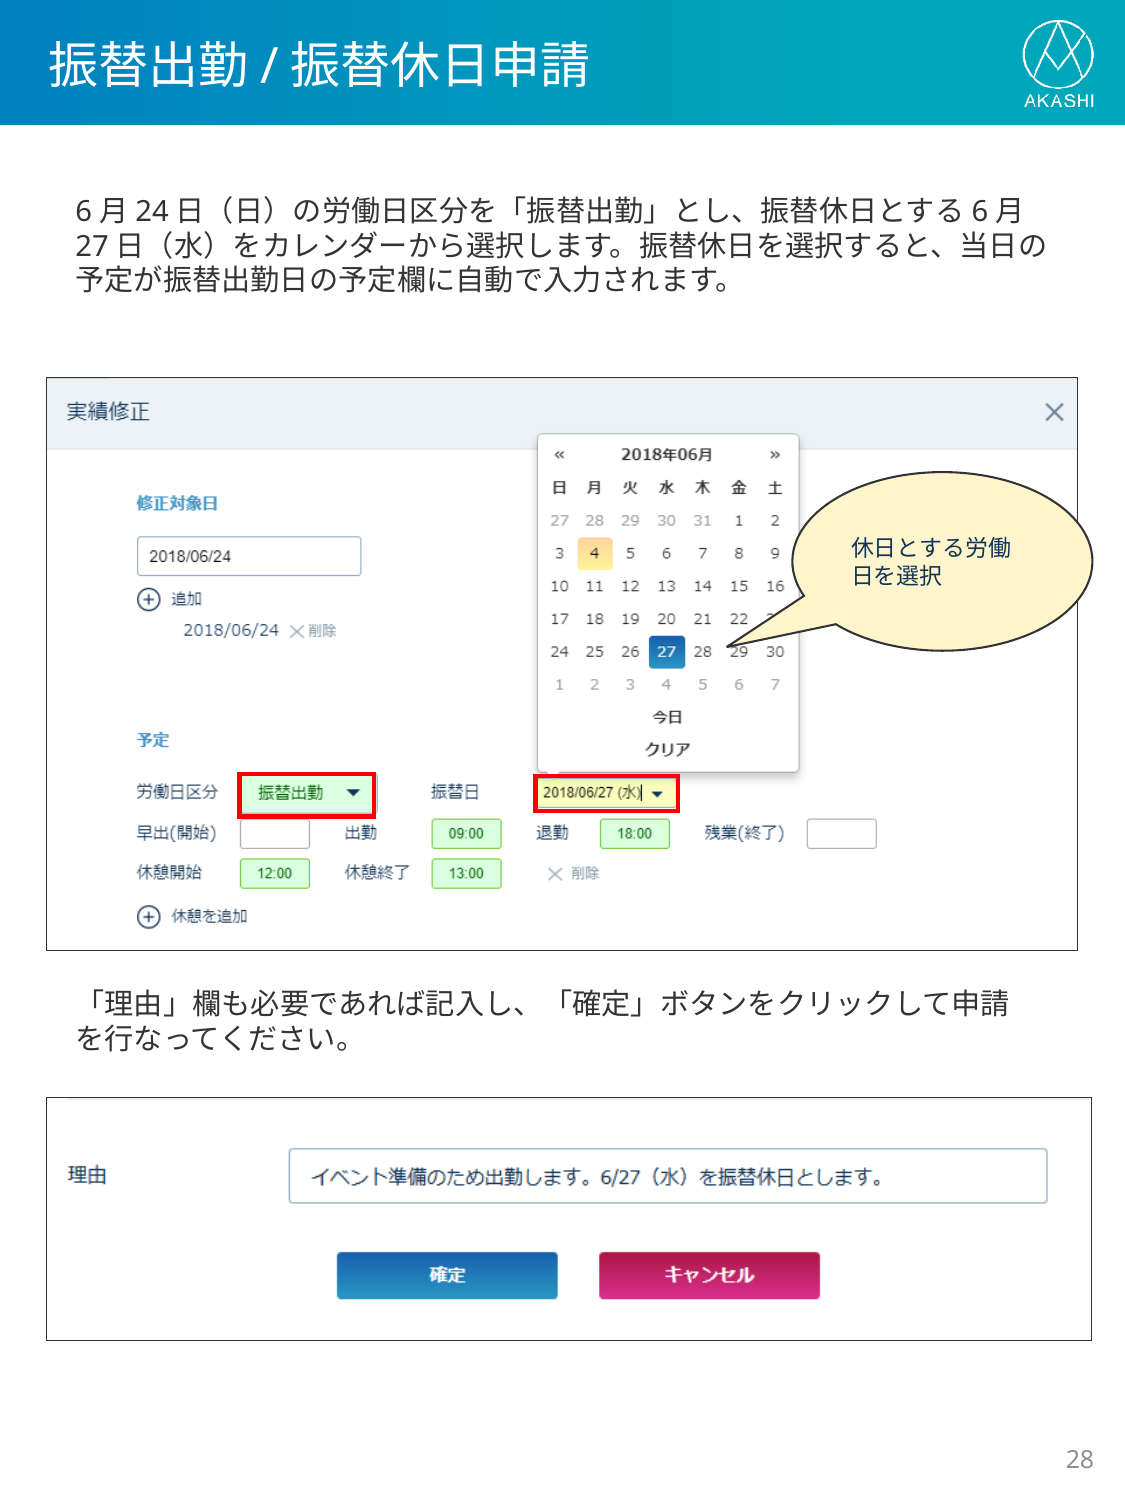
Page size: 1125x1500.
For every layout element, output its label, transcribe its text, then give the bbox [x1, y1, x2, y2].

text_box 「理由」欄も必要であれば記入し、「確定」ボタンをクリックして申請を行なってください。 [60, 978, 1030, 1063]
picture [1045, 9, 1103, 117]
text_box 休日とする労働日を選択 [1079, 522, 1094, 601]
picture [46, 377, 1079, 951]
slide_number 27 [856, 1420, 1110, 1500]
picture [46, 1097, 1092, 1341]
title 振替出勤/振替休日申請 [33, 0, 1045, 123]
text_box 6月24日（日）の労働日区分を「振替出勤」とし、振替休日とする6月27日（水）をカレンダーから選択します。振替休日を選択すると、当日の予定が振替出勤日の予定欄に自動で入力されます。 [60, 184, 1065, 305]
